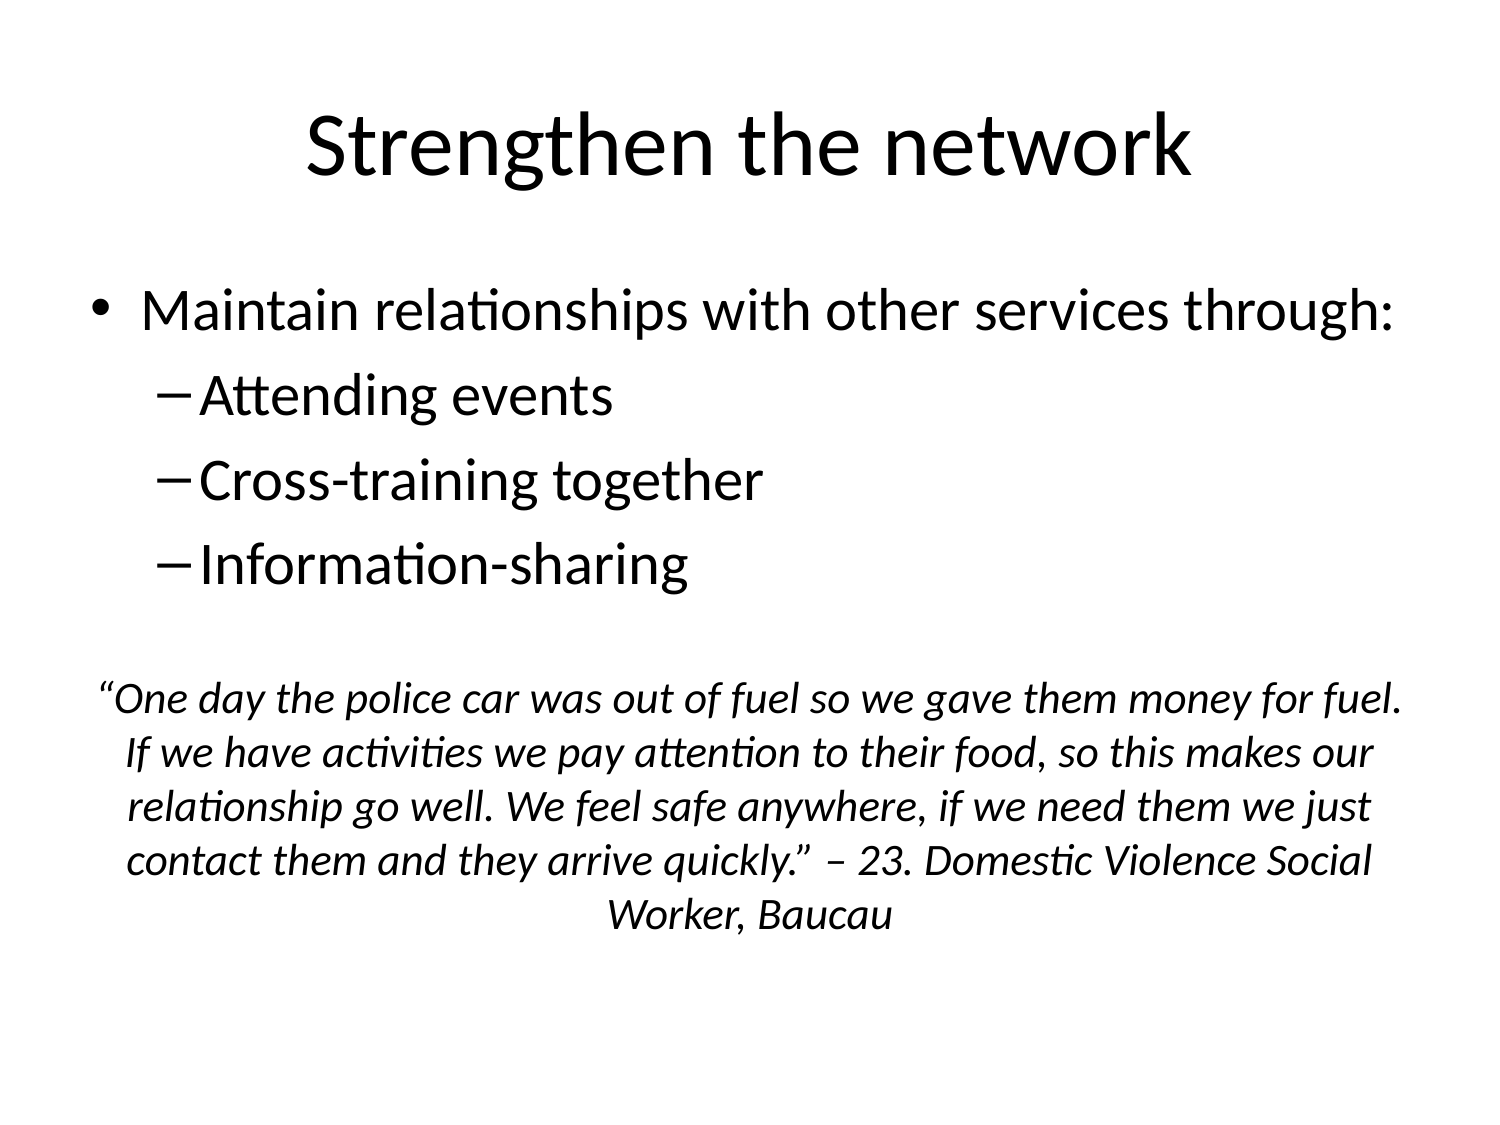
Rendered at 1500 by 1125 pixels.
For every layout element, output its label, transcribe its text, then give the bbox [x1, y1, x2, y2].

list Maintain relationships with other services through: Attending events Cross-training together Information-sharing “One day the police car was out of fuel so we gave them money for fuel. If we have activities we pay attention to their food, so this makes our relationship go well. We feel safe anywhere, if we need them we just contact them and they arrive quickly.” – 23. Domestic Violence Social Worker, Baucau [75, 262, 1425, 1005]
title Strengthen the network [75, 45, 1425, 233]
